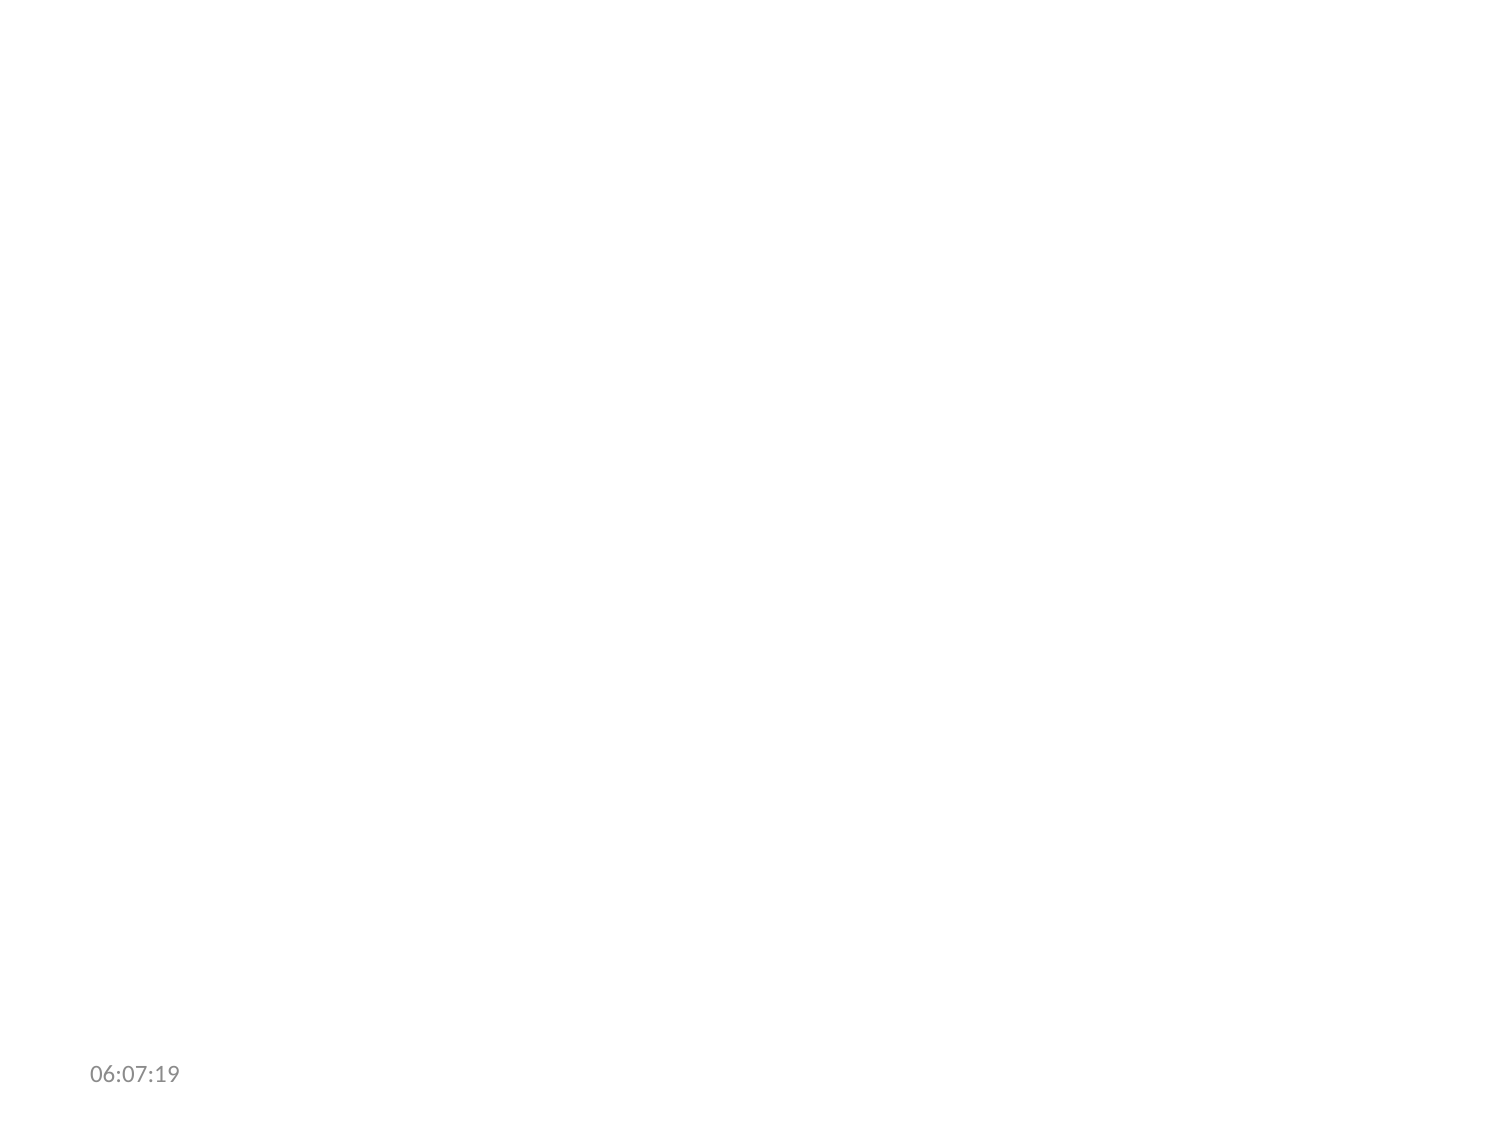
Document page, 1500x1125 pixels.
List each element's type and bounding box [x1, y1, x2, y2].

slide_number [75, 1042, 425, 1103]
